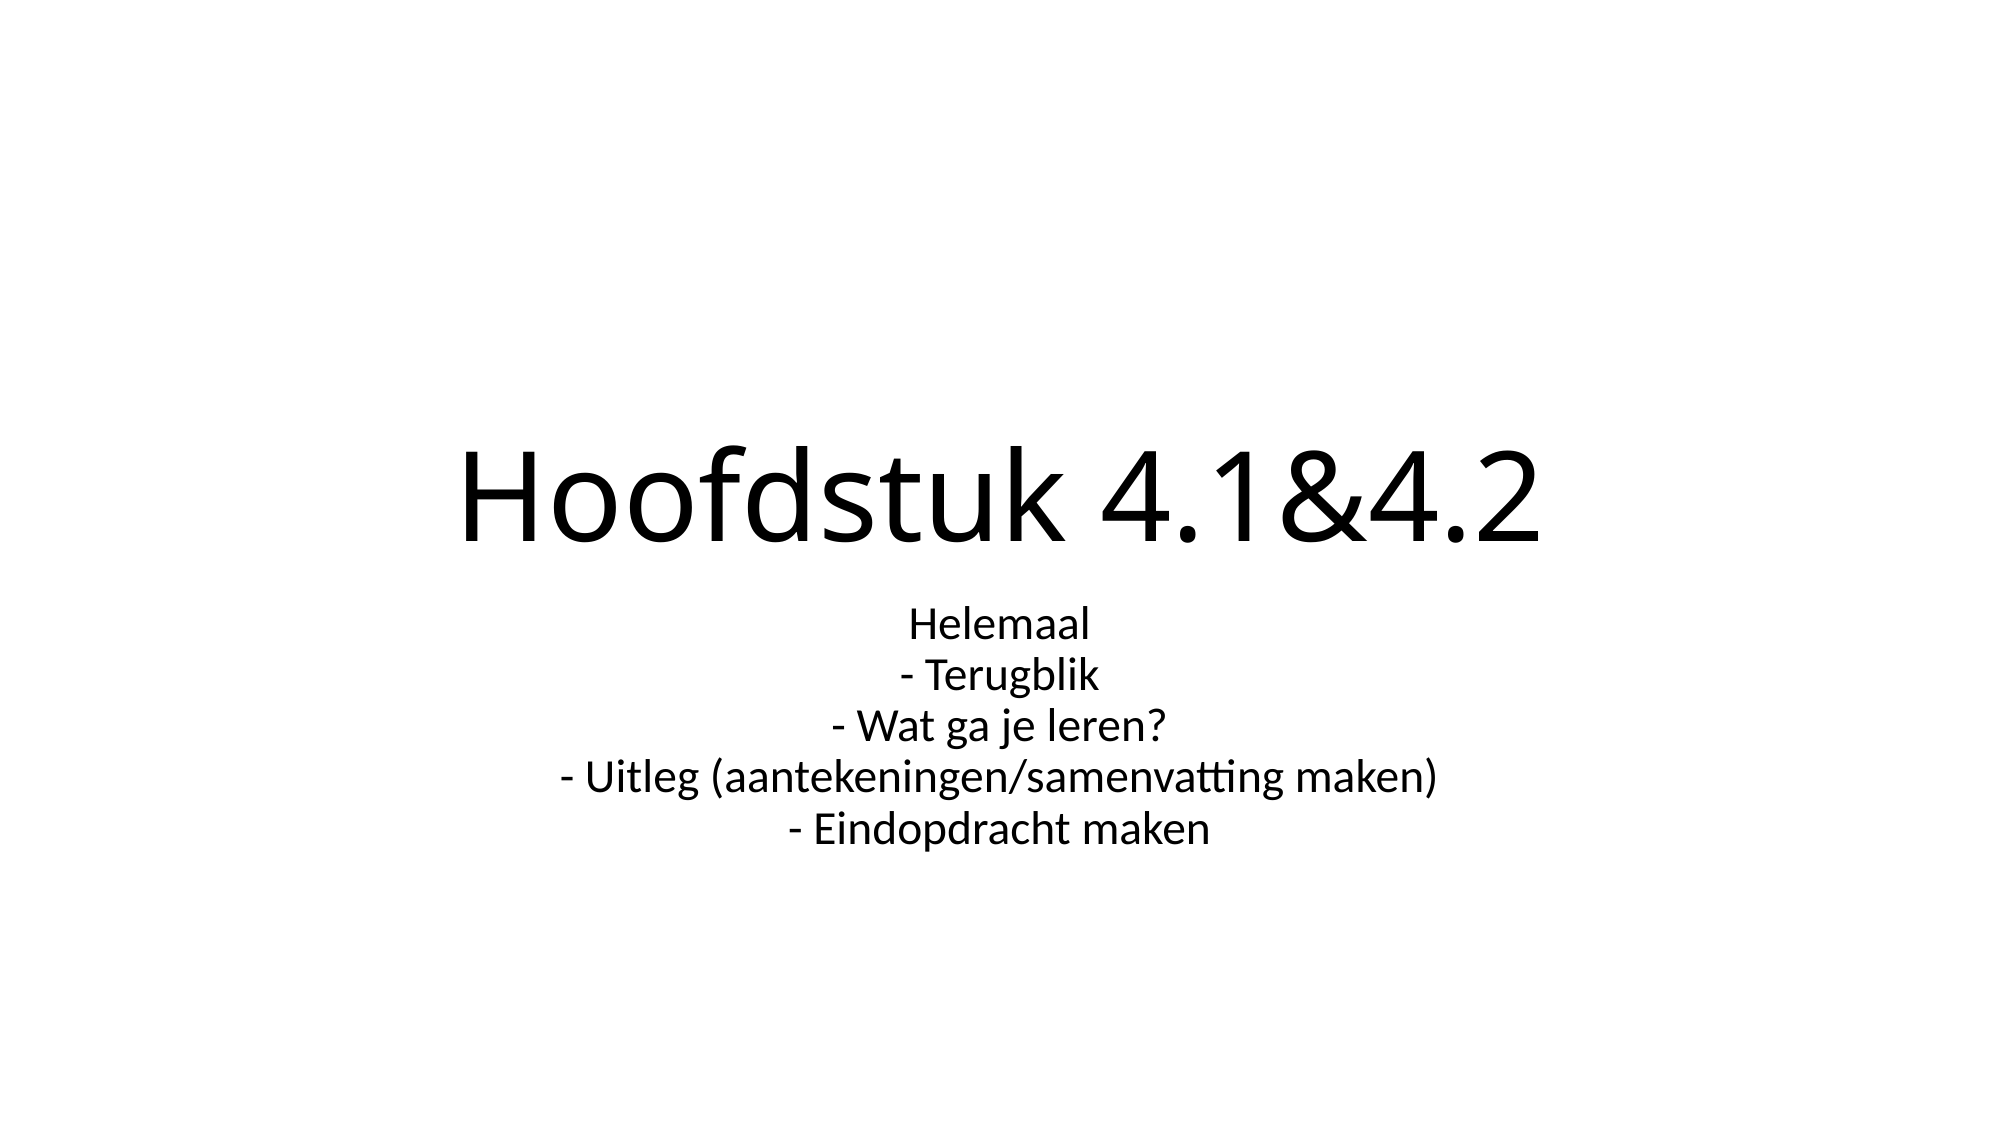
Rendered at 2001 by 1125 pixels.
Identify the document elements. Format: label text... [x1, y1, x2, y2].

title Hoofdstuk 4.1&4.2 [249, 184, 1750, 576]
subtitle Helemaal - Terugblik - Wat ga je leren? - Uitleg (aantekeningen/samenvatting maken) - Eindopdracht maken [249, 590, 1750, 863]
